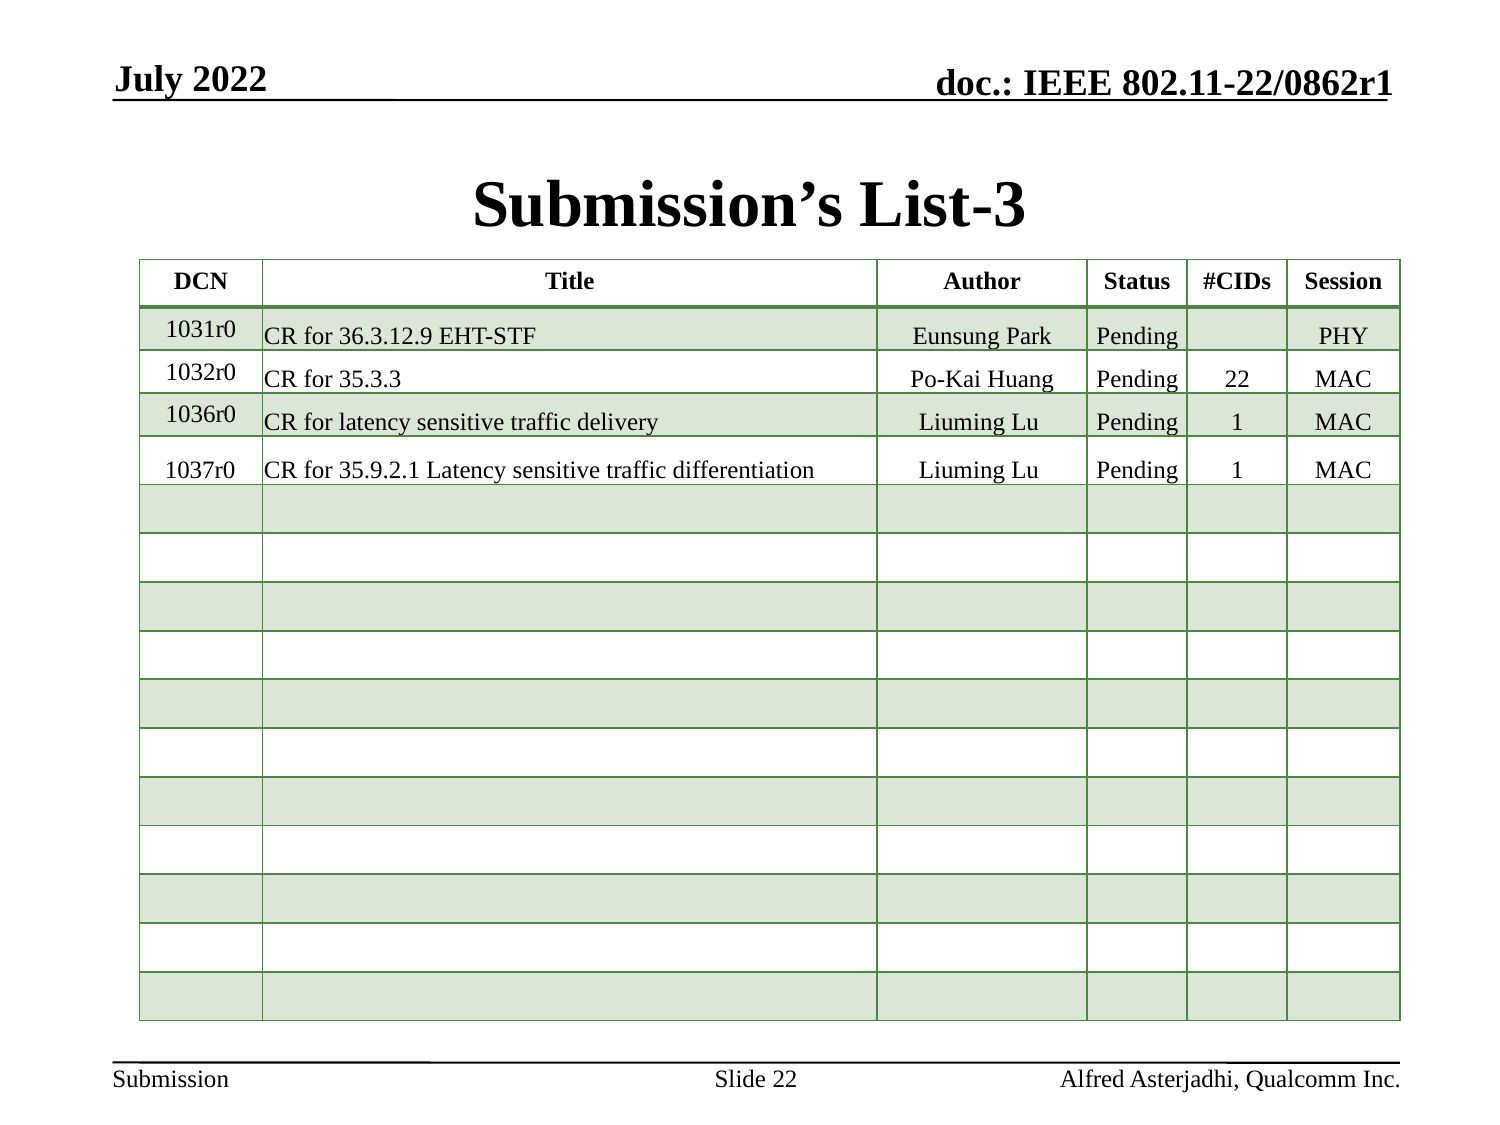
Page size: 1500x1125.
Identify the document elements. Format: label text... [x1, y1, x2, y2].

table_cell CR for 36.3.12.9 EHT-STF [263, 309, 876, 349]
table_cell [140, 583, 262, 630]
table_cell [140, 534, 262, 581]
table_cell [263, 485, 876, 532]
table_cell CR for 35.3.3 [263, 351, 876, 392]
table_cell [1088, 583, 1186, 630]
table_cell [140, 778, 262, 825]
table_cell Pending [1088, 437, 1186, 484]
table_cell [1288, 583, 1399, 630]
table_cell [1088, 485, 1186, 532]
table_cell [263, 826, 876, 873]
table_header Session [1288, 260, 1399, 305]
table_cell 1 [1188, 437, 1286, 484]
table_cell 1 [1188, 394, 1286, 435]
table_cell [1288, 875, 1399, 922]
table_cell [263, 973, 876, 1020]
table_cell CR for 35.9.2.1 Latency sensitive traffic differentiation [263, 437, 876, 484]
table_cell [1088, 534, 1186, 581]
table_cell [1188, 924, 1286, 971]
table_cell [1288, 632, 1399, 678]
table_cell [140, 875, 262, 922]
table_cell [263, 534, 876, 581]
table_cell [1188, 485, 1286, 532]
table_cell [1288, 973, 1399, 1020]
table_cell [878, 973, 1086, 1020]
table_cell [263, 875, 876, 922]
table_header Status [1088, 260, 1186, 305]
table_header Title [263, 260, 876, 305]
table_cell [140, 924, 262, 971]
table_header #CIDs [1188, 260, 1286, 305]
table_cell [878, 583, 1086, 630]
table_cell MAC [1288, 394, 1399, 435]
table_cell [1188, 583, 1286, 630]
table_cell [263, 632, 876, 678]
title Submission’s List-3 [112, 112, 1388, 288]
table_cell Po-Kai Huang [878, 351, 1086, 392]
table_cell [1088, 875, 1186, 922]
table_cell [1288, 826, 1399, 873]
table_cell [878, 680, 1086, 727]
table_cell Pending [1088, 394, 1186, 435]
table_cell [140, 973, 262, 1020]
table_cell Liuming Lu [878, 437, 1086, 484]
table_cell [1088, 729, 1186, 776]
table_cell [1188, 826, 1286, 873]
table_cell Pending [1088, 309, 1186, 349]
table_cell [878, 875, 1086, 922]
table_cell [1188, 729, 1286, 776]
table_cell [1188, 309, 1286, 349]
table_cell [140, 680, 262, 727]
footer Alfred Asterjadhi, Qualcomm Inc. [878, 1061, 1402, 1093]
table_cell [140, 485, 262, 532]
table_cell [1188, 973, 1286, 1020]
table_cell [263, 924, 876, 971]
table_cell Liuming Lu [878, 394, 1086, 435]
table_cell MAC [1288, 351, 1399, 392]
table_cell [263, 729, 876, 776]
table_cell [878, 485, 1086, 532]
table_cell [1088, 826, 1186, 873]
table_cell [1288, 729, 1399, 776]
table_cell 22 [1188, 351, 1286, 392]
table_cell [1288, 680, 1399, 727]
table_cell [1188, 680, 1286, 727]
table_cell [878, 729, 1086, 776]
table_cell MAC [1288, 437, 1399, 484]
table_cell [263, 778, 876, 825]
table_header DCN [140, 260, 262, 305]
table_cell [1288, 778, 1399, 825]
table_cell [1188, 534, 1286, 581]
table_cell [878, 632, 1086, 678]
table_cell [263, 583, 876, 630]
table_cell [878, 826, 1086, 873]
table_cell CR for latency sensitive traffic delivery [263, 394, 876, 435]
table_cell [140, 632, 262, 678]
table_cell PHY [1288, 309, 1399, 349]
table_cell [140, 826, 262, 873]
table_header Author [878, 260, 1086, 305]
table_cell [1188, 632, 1286, 678]
table_cell [1088, 924, 1186, 971]
table_cell [878, 778, 1086, 825]
slide_number Slide 22 [712, 1061, 800, 1123]
table_cell [878, 924, 1086, 971]
table_cell [878, 534, 1086, 581]
table_cell 1032r0 [140, 351, 262, 392]
table_cell [1288, 924, 1399, 971]
table_cell [1088, 778, 1186, 825]
table_cell Pending [1088, 351, 1186, 392]
table_cell 1031r0 [140, 309, 262, 349]
table_cell [263, 680, 876, 727]
table_cell 1037r0 [140, 437, 262, 484]
table_cell [1288, 534, 1399, 581]
table_cell [1088, 973, 1186, 1020]
table_cell [1188, 778, 1286, 825]
table_cell [1088, 680, 1186, 727]
table_cell [1188, 875, 1286, 922]
table_cell [1288, 485, 1399, 532]
table_cell 1036r0 [140, 394, 262, 435]
table_cell [140, 729, 262, 776]
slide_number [114, 54, 423, 100]
table_cell [1088, 632, 1186, 678]
table_cell Eunsung Park [878, 309, 1086, 349]
